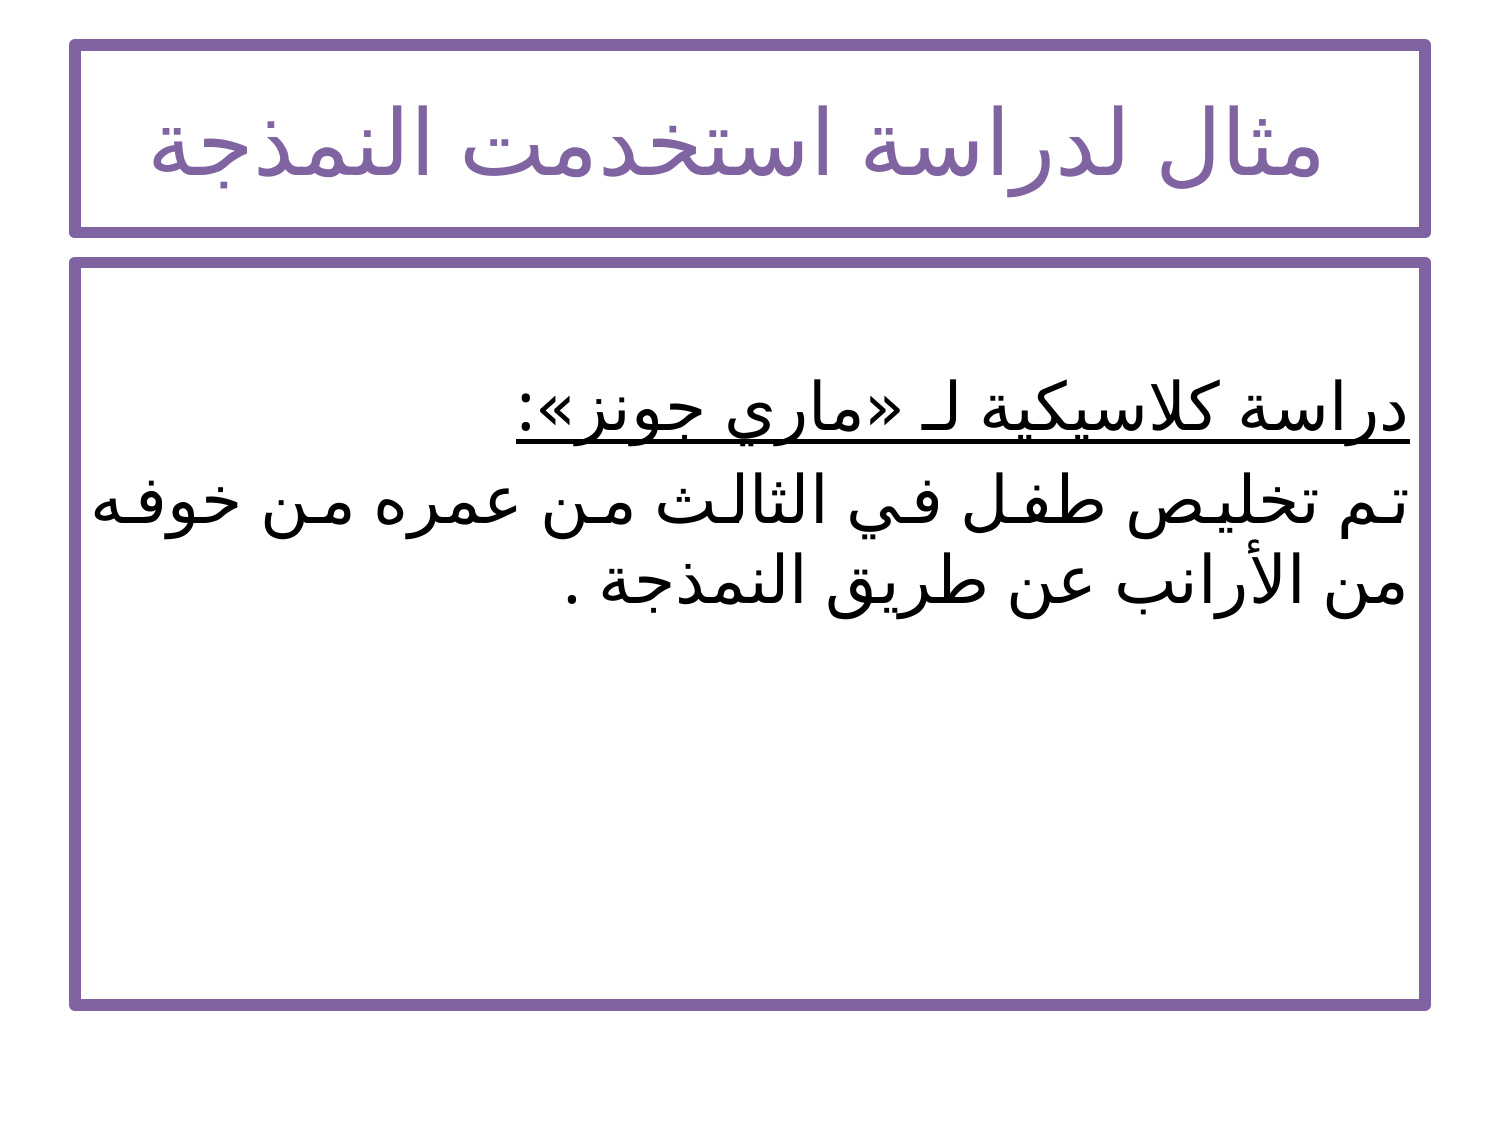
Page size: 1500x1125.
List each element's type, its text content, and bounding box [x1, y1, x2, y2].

title مثال لدراسة استخدمت النمذجة [75, 45, 1425, 233]
list دراسة كلاسيكية لـ «ماري جونز»: تم تخليص طفل في الثالث من عمره من خوفه من الأرانب عن طريق النمذجة . [75, 262, 1425, 1005]
